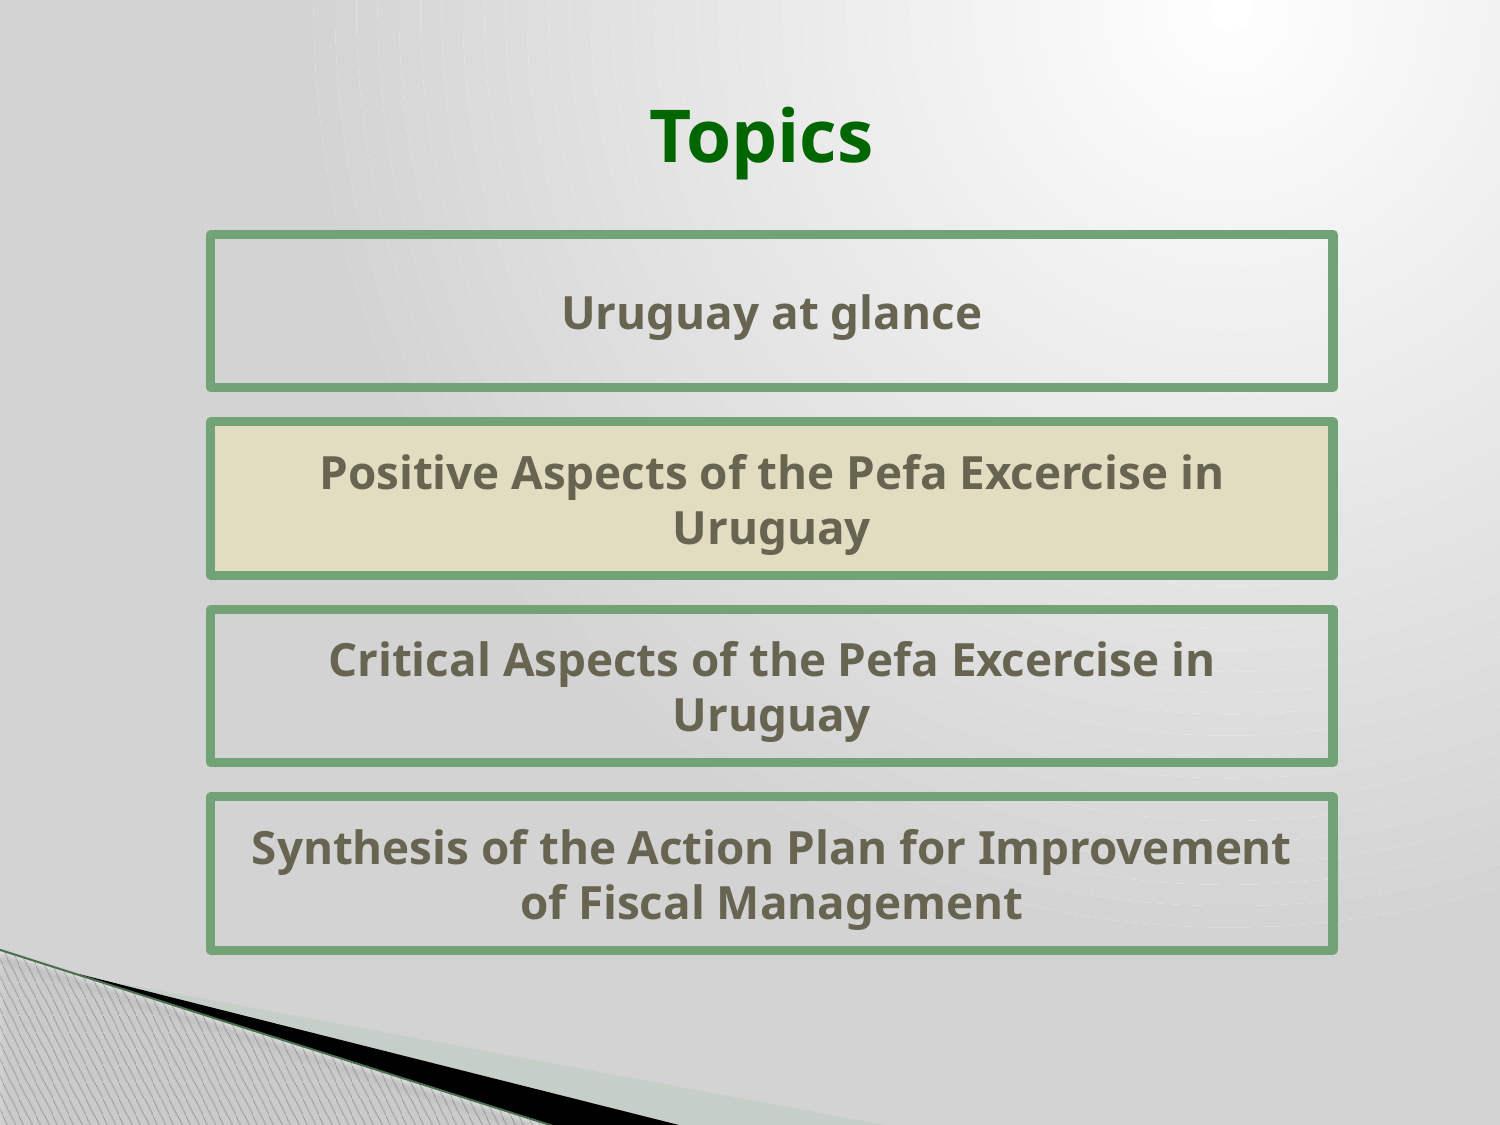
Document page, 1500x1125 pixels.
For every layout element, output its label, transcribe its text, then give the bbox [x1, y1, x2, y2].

text_box Uruguay at glance [206, 230, 1338, 392]
text_box Positive Aspects of the Pefa Excercise in Uruguay [206, 417, 1338, 580]
text_box Synthesis of the Action Plan for Improvement of Fiscal Management [206, 792, 1338, 955]
text_box Topics [199, 82, 1325, 230]
text_box Critical Aspects of the Pefa Excercise in Uruguay [206, 605, 1338, 767]
